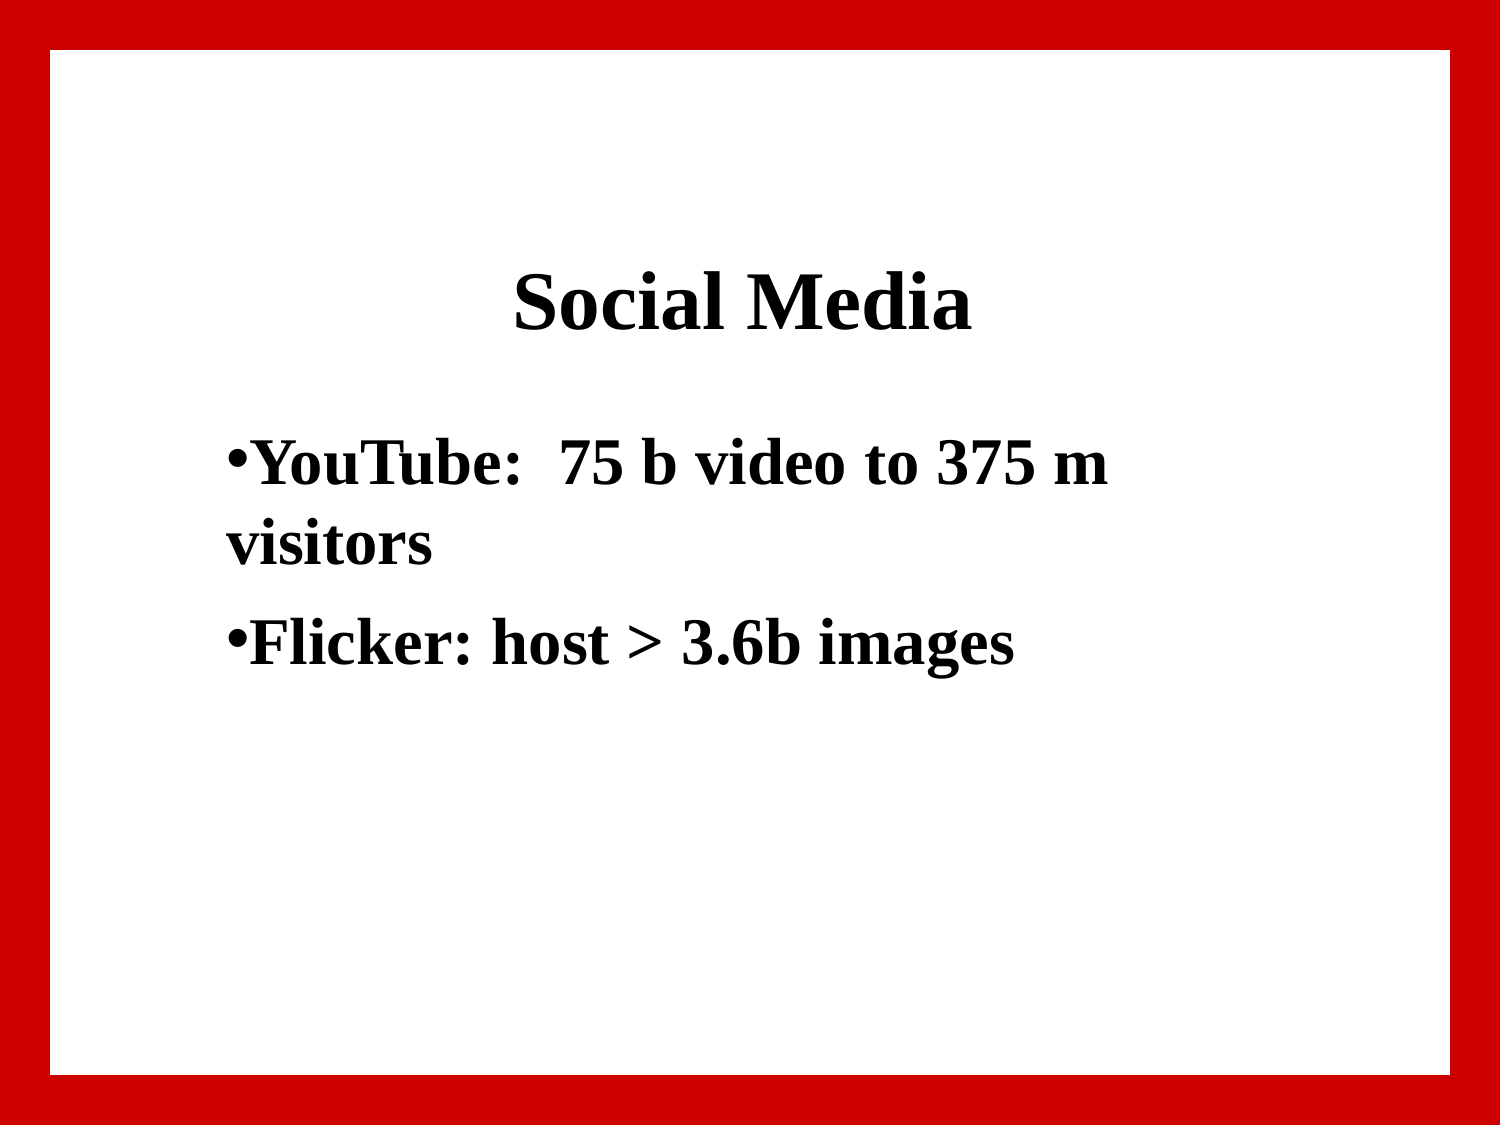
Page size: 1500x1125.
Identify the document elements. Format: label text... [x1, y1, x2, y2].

subtitle YouTube: 75 b video to 375 m visitors Flicker: host > 3.6b images [210, 409, 1262, 698]
title Social Media [105, 175, 1381, 418]
